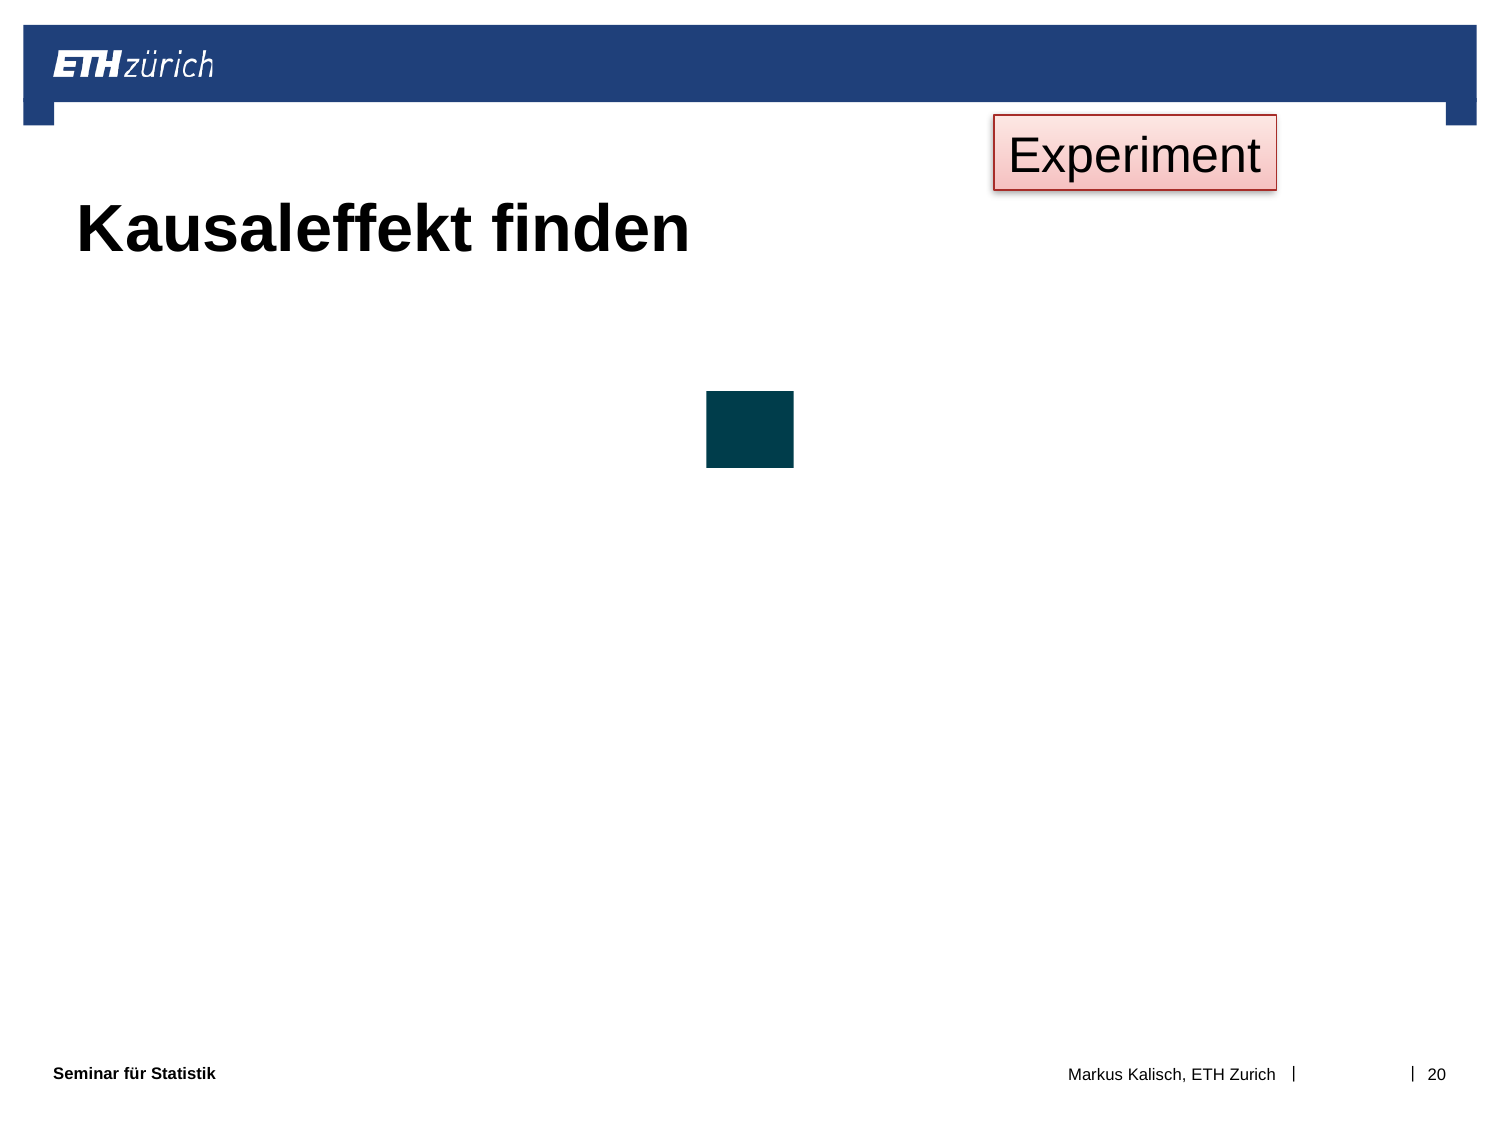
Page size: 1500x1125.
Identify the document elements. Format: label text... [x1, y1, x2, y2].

text_box [706, 391, 794, 468]
footer Markus Kalisch, ETH Zurich [750, 1034, 1277, 1112]
title Kausaleffekt finden [53, 100, 1447, 1022]
slide_number 20 [1415, 1034, 1459, 1112]
text_box Experiment [993, 114, 1277, 191]
